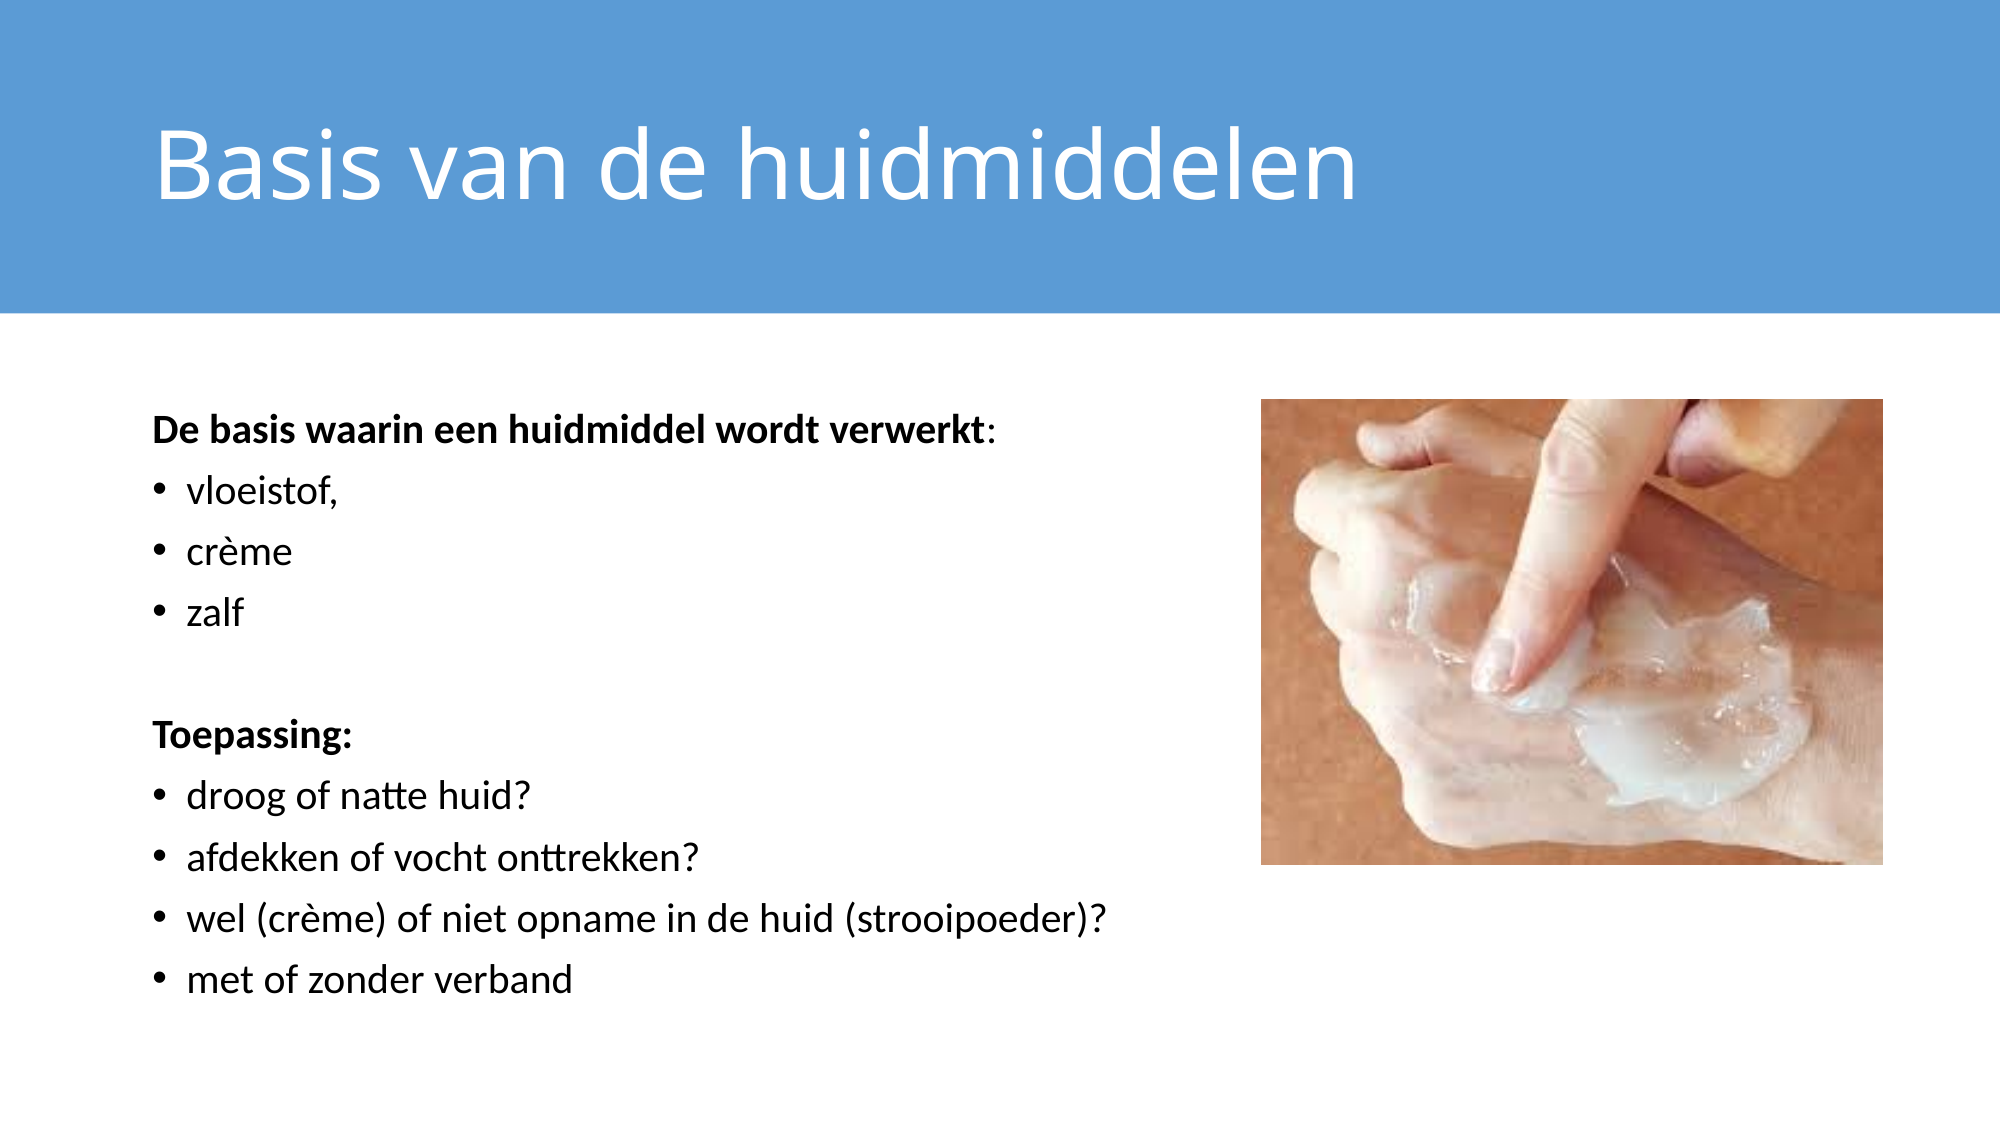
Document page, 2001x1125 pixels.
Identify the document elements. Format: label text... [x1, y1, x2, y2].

title Basis van de huidmiddelen [137, 59, 1863, 278]
picture [1261, 399, 1883, 865]
text_box [0, 0, 2000, 314]
list De basis waarin een huidmiddel wordt verwerkt: vloeistof, crème zalf Toepassing: droog of natte huid? afdekken of vocht onttrekken? wel (crème) of niet opname in de huid (strooipoeder)? met of zonder verband [137, 399, 1863, 1014]
